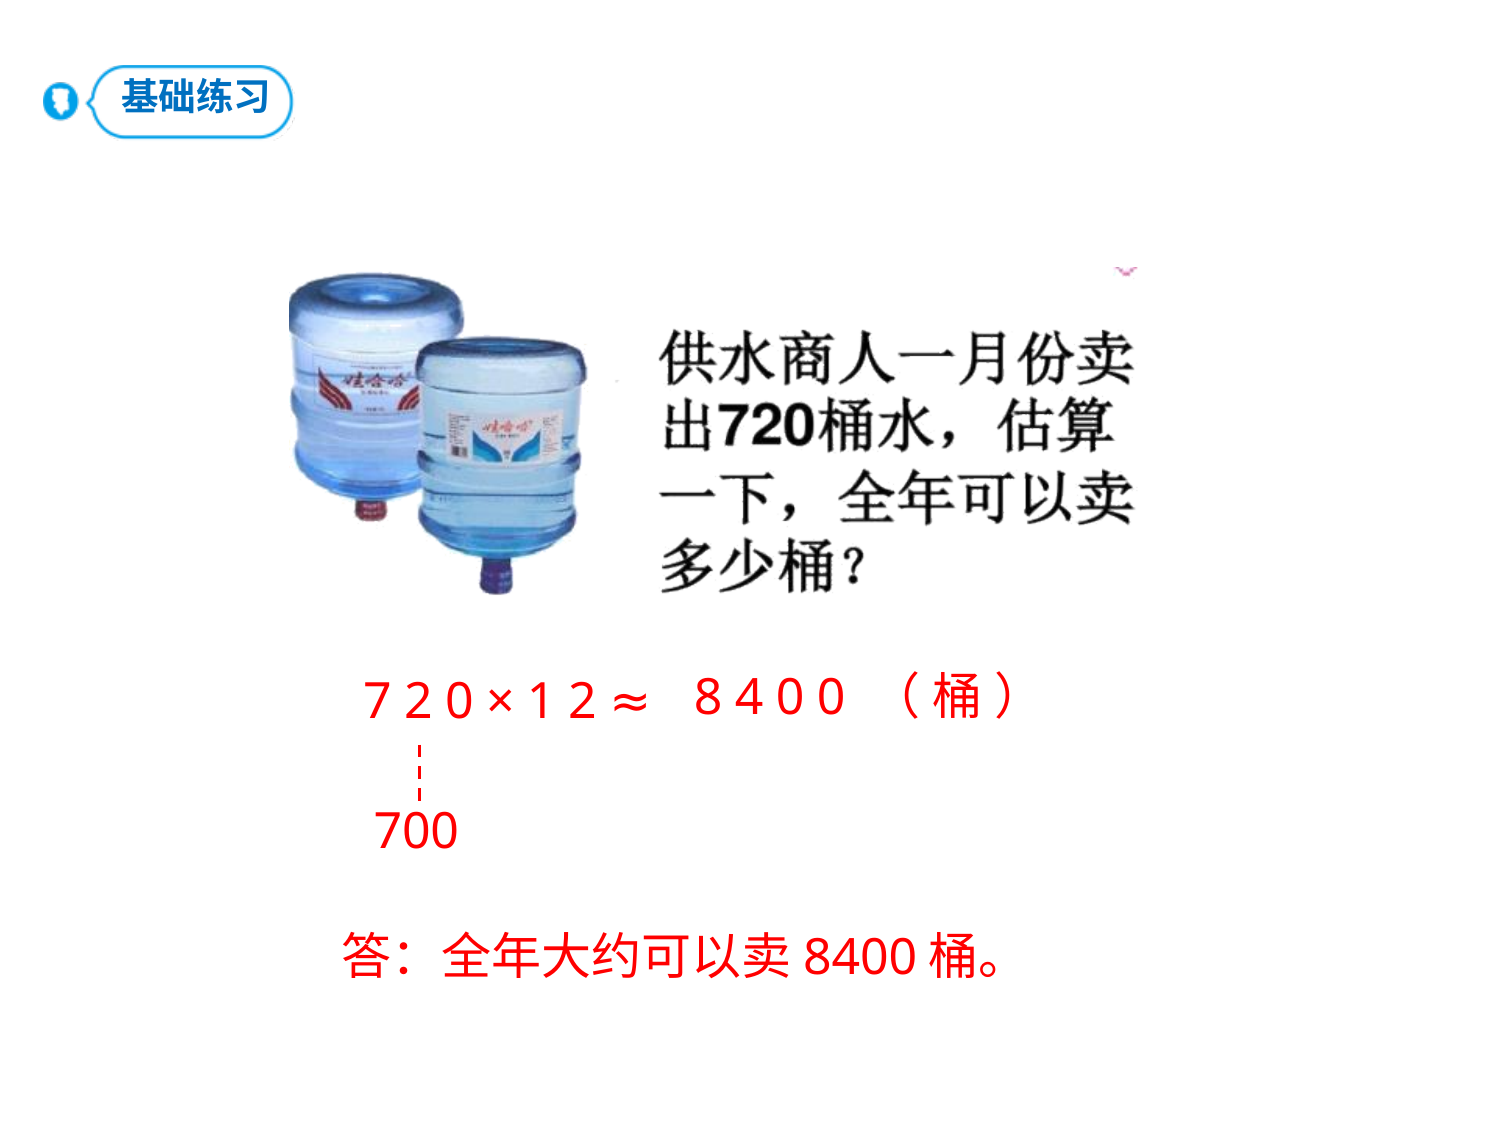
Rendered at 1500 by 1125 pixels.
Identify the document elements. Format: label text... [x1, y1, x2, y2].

text_box 8400（桶） [679, 656, 1069, 732]
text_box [43, 65, 296, 142]
text_box 答：全年大约可以卖8400桶。 [312, 916, 1057, 992]
text_box 720×12≈ [348, 661, 786, 737]
picture [289, 267, 1152, 611]
text_box 700 [306, 791, 526, 867]
